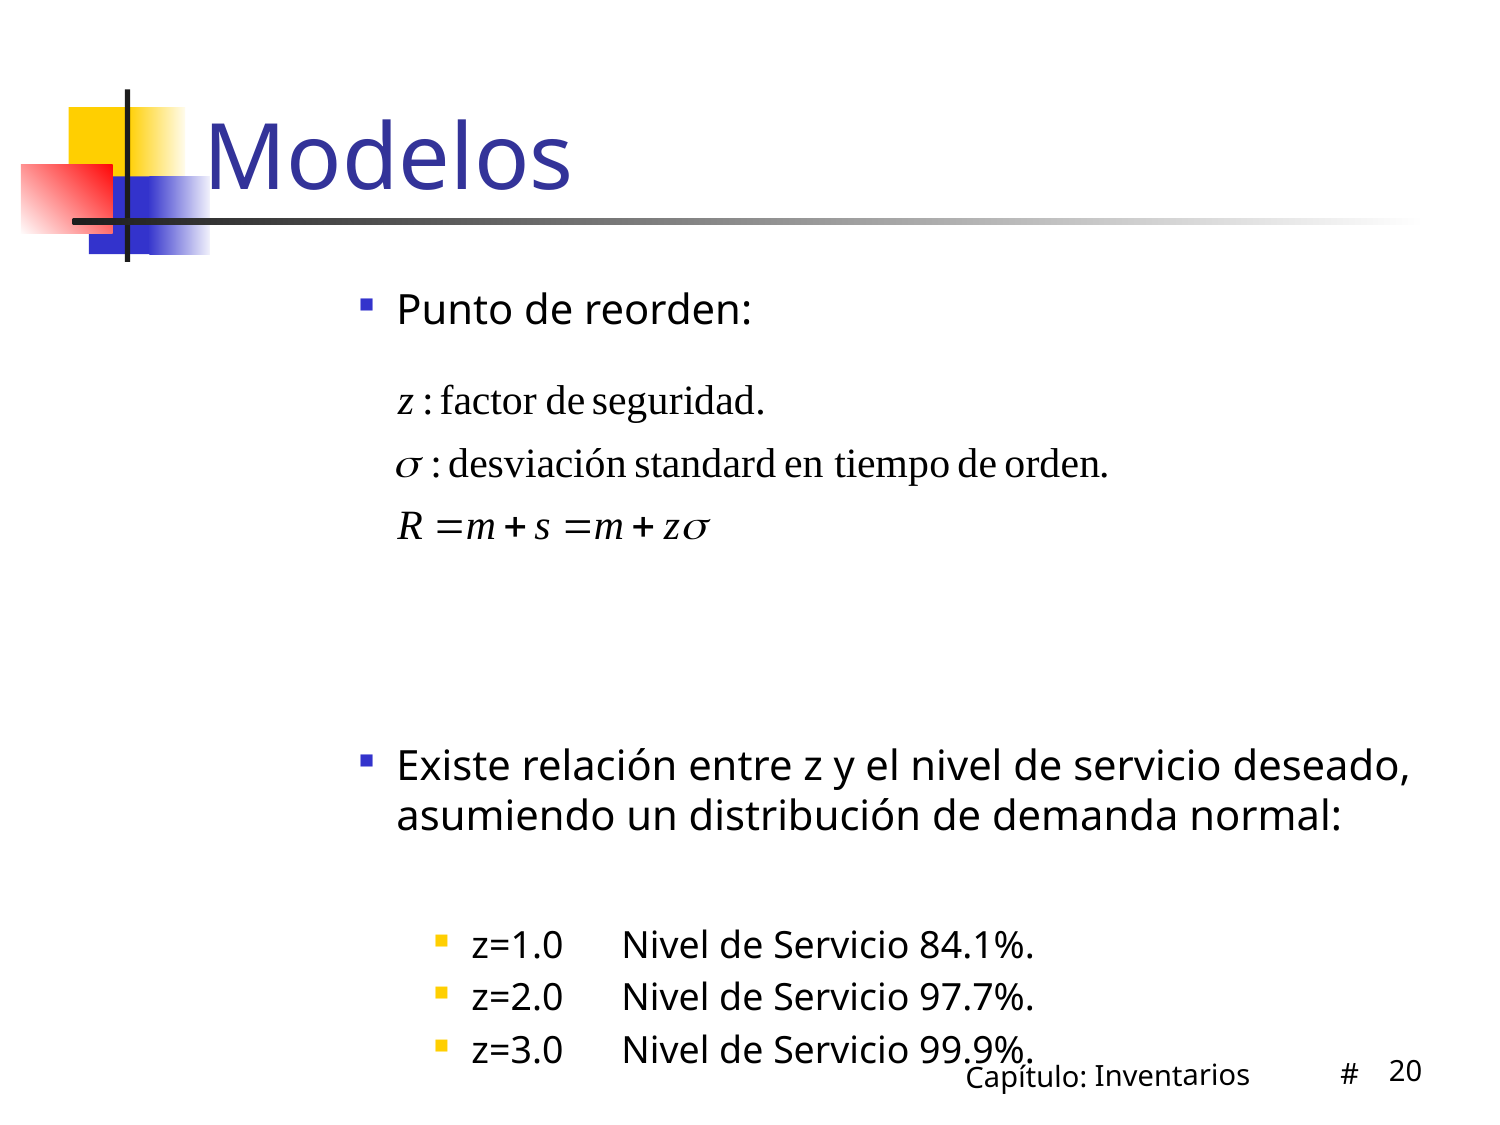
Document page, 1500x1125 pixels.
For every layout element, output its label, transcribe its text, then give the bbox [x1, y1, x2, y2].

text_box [389, 376, 1115, 551]
list Punto de reorden: Existe relación entre z y el nivel de servicio deseado, asumiendo un distribución de demanda normal: z=1.0 Nivel de Servicio 84.1%. z=2.0 Nivel de Servicio 97.7%. z=3.0 Nivel de Servicio 99.9%. [193, 274, 1470, 1007]
footer Capítulo: Inventarios # [923, 1028, 1402, 1108]
slide_number 20 [1124, 1024, 1438, 1101]
title Modelos [188, 27, 1468, 216]
